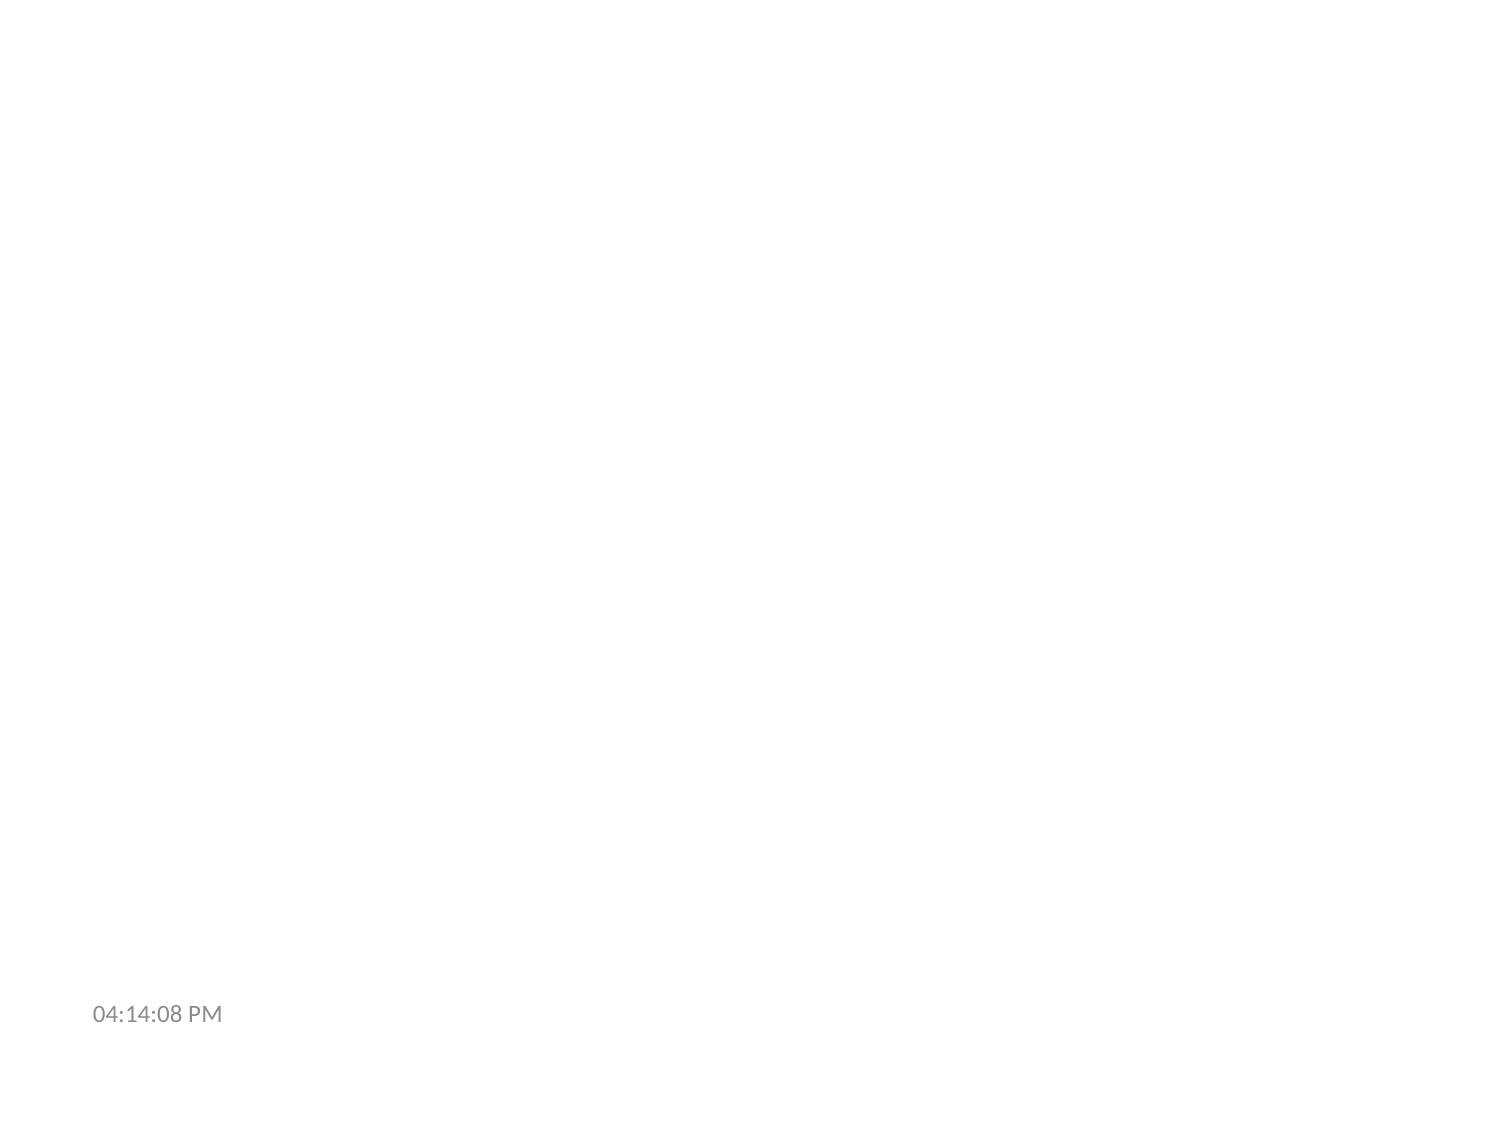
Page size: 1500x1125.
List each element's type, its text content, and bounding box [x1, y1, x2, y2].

text_box 3:35:09 PM [77, 982, 428, 1043]
